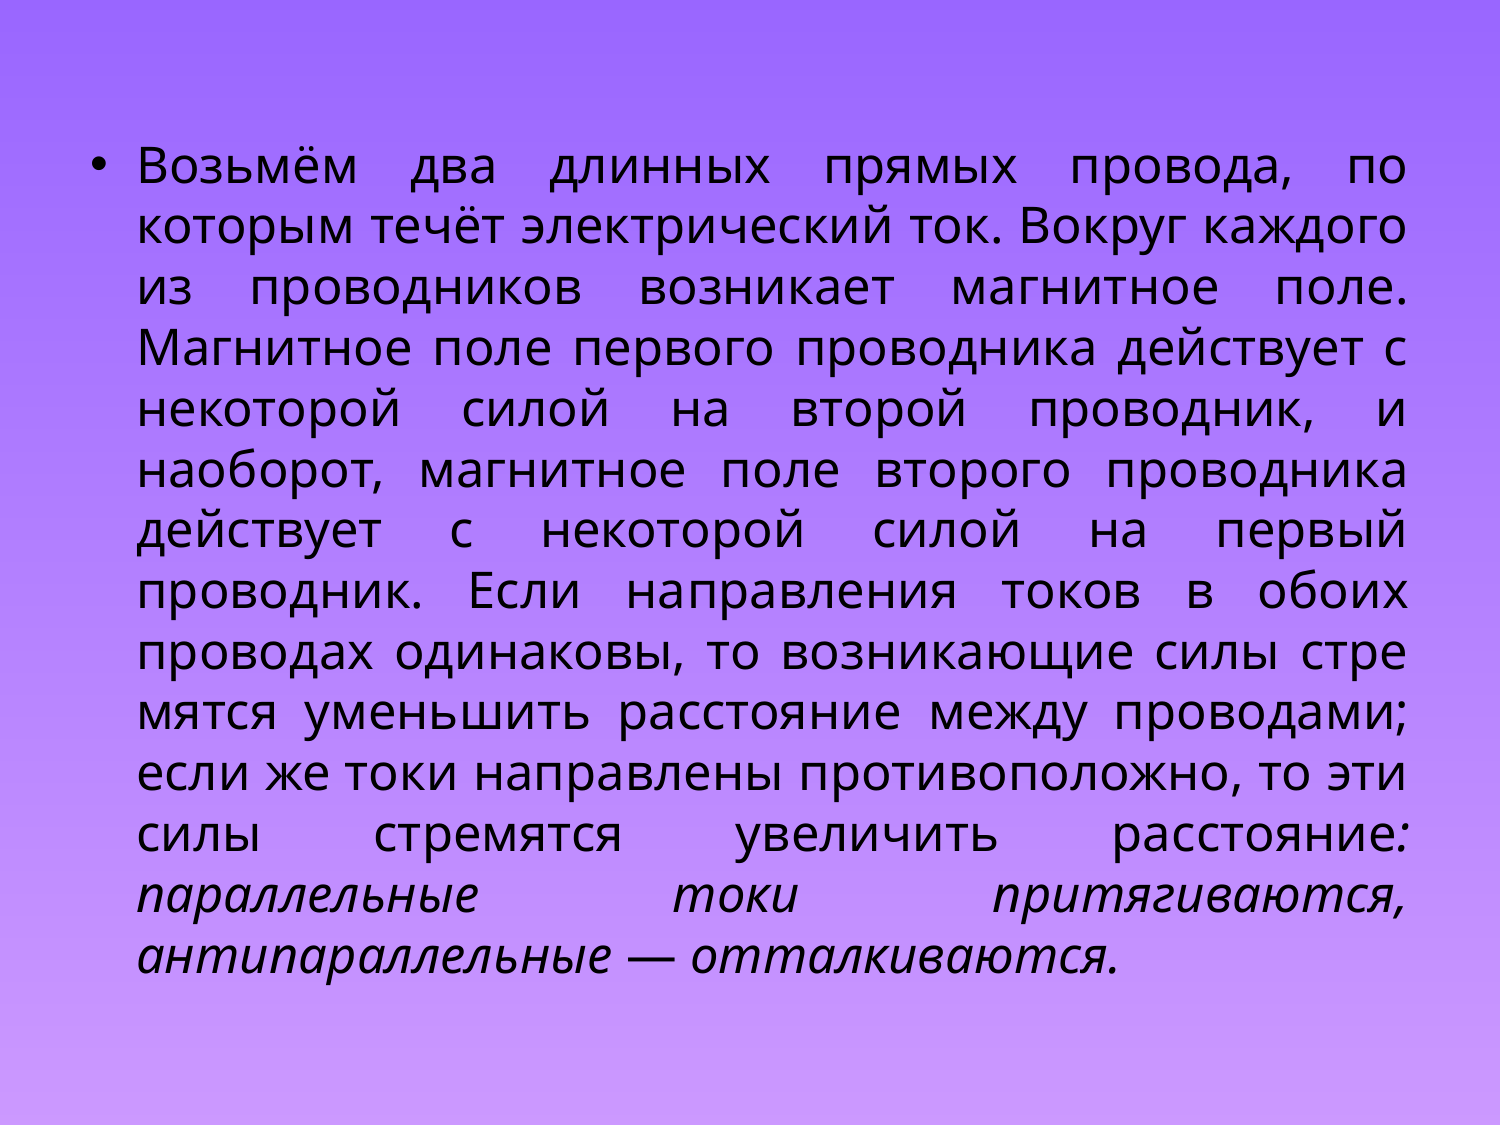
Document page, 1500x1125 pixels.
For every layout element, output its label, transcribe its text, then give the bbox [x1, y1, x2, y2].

list Возьмём два длинных прямых провода, по которым течёт электрический ток. Вокруг каждого из проводников возникает магнитное поле. Магнитное поле первого проводника действует с некоторой силой на второй проводник, и наоборот, магнитное поле второго проводника действует с некоторой силой на первый проводник. Если на­правления токов в обоих проводах одинаковы, то возникающие силы стре­мятся уменьшить расстояние между проводами; если же токи направлены противоположно, то эти силы стремятся увеличить рас­стояние: параллельные токи притягиваются, антипараллель­ные — отталкиваются. [75, 125, 1425, 1005]
